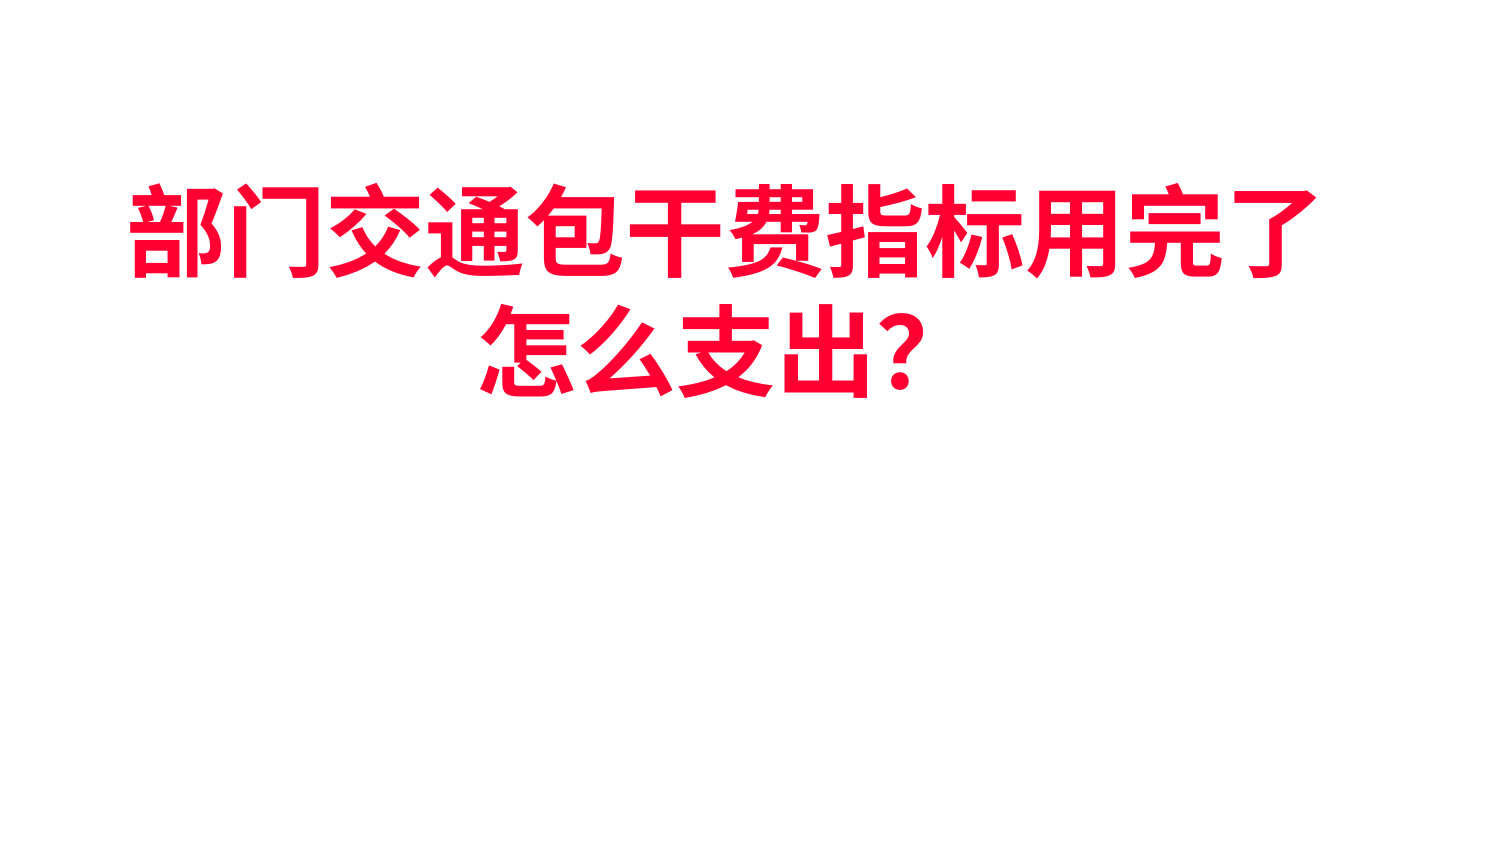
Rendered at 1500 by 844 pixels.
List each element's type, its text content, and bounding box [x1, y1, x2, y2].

title 部门交通包干费指标用完了怎么支出？ [64, 75, 1388, 505]
